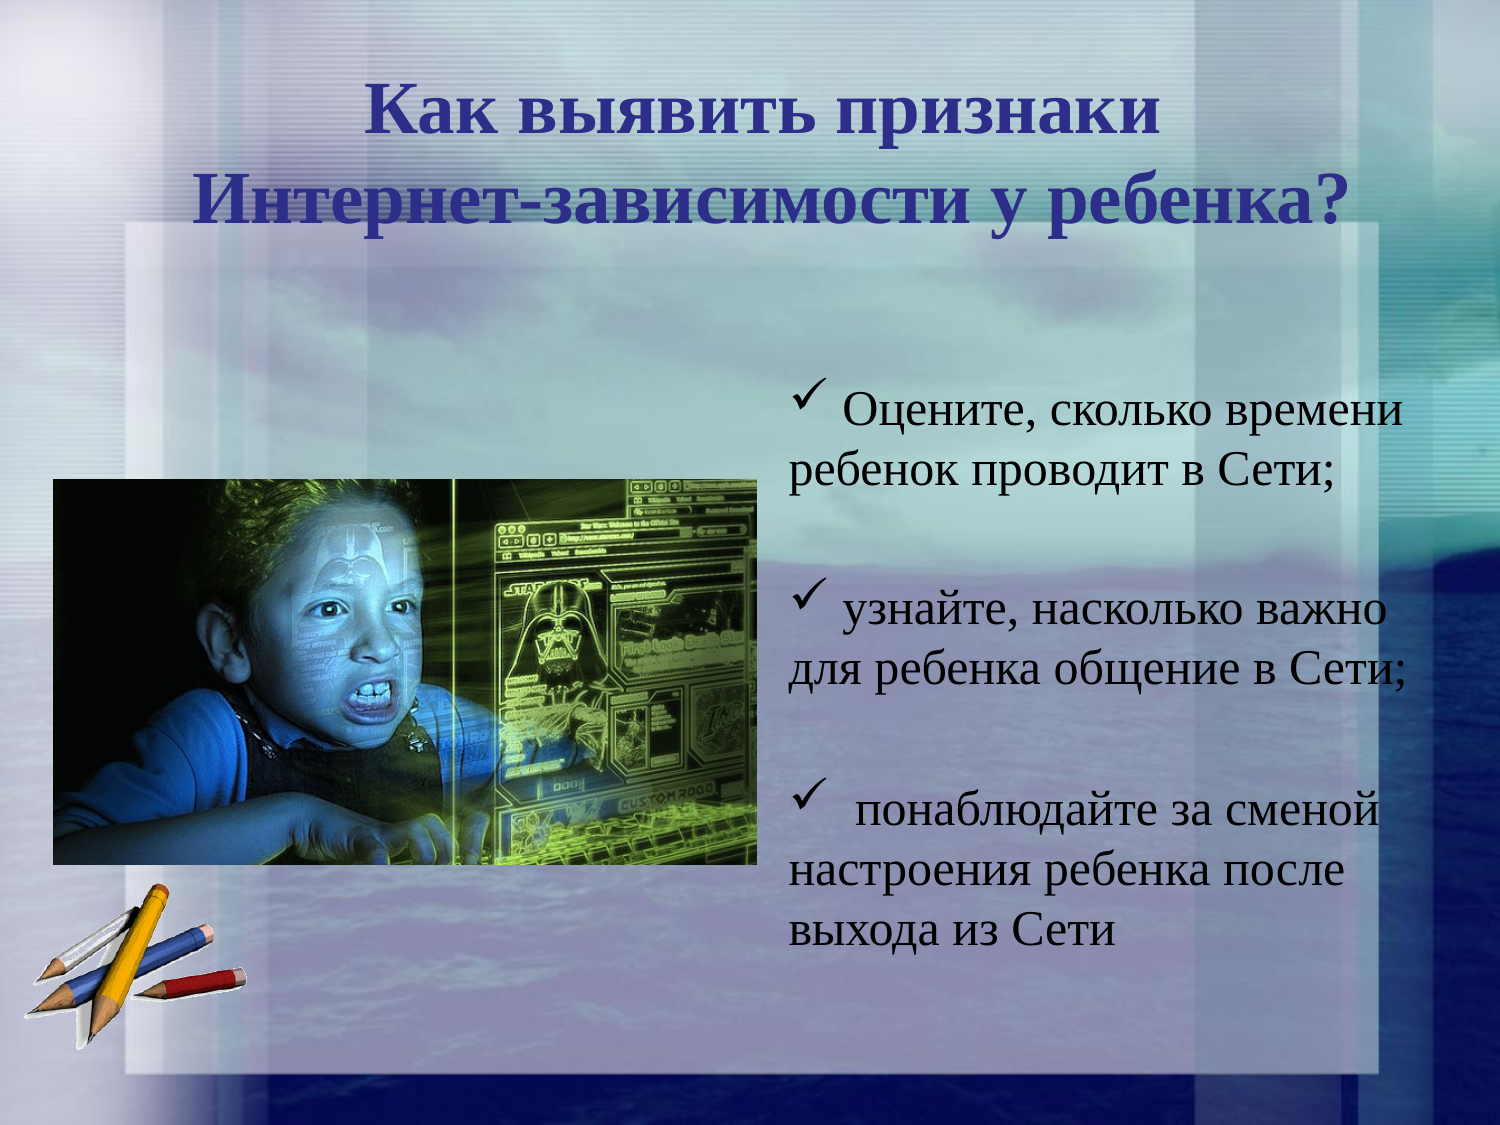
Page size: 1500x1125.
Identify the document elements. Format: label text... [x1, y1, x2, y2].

picture [0, 0, 1500, 1125]
title Как выявить признаки Интернет-зависимости у ребенка? [147, 81, 1398, 247]
list Оцените, сколько времени ребенок проводит в Сети; узнайте, насколько важно для ребенка общение в Сети; понаблюдайте за сменой настроения ребенка после выхода из Сети [773, 367, 1471, 1071]
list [52, 479, 757, 866]
